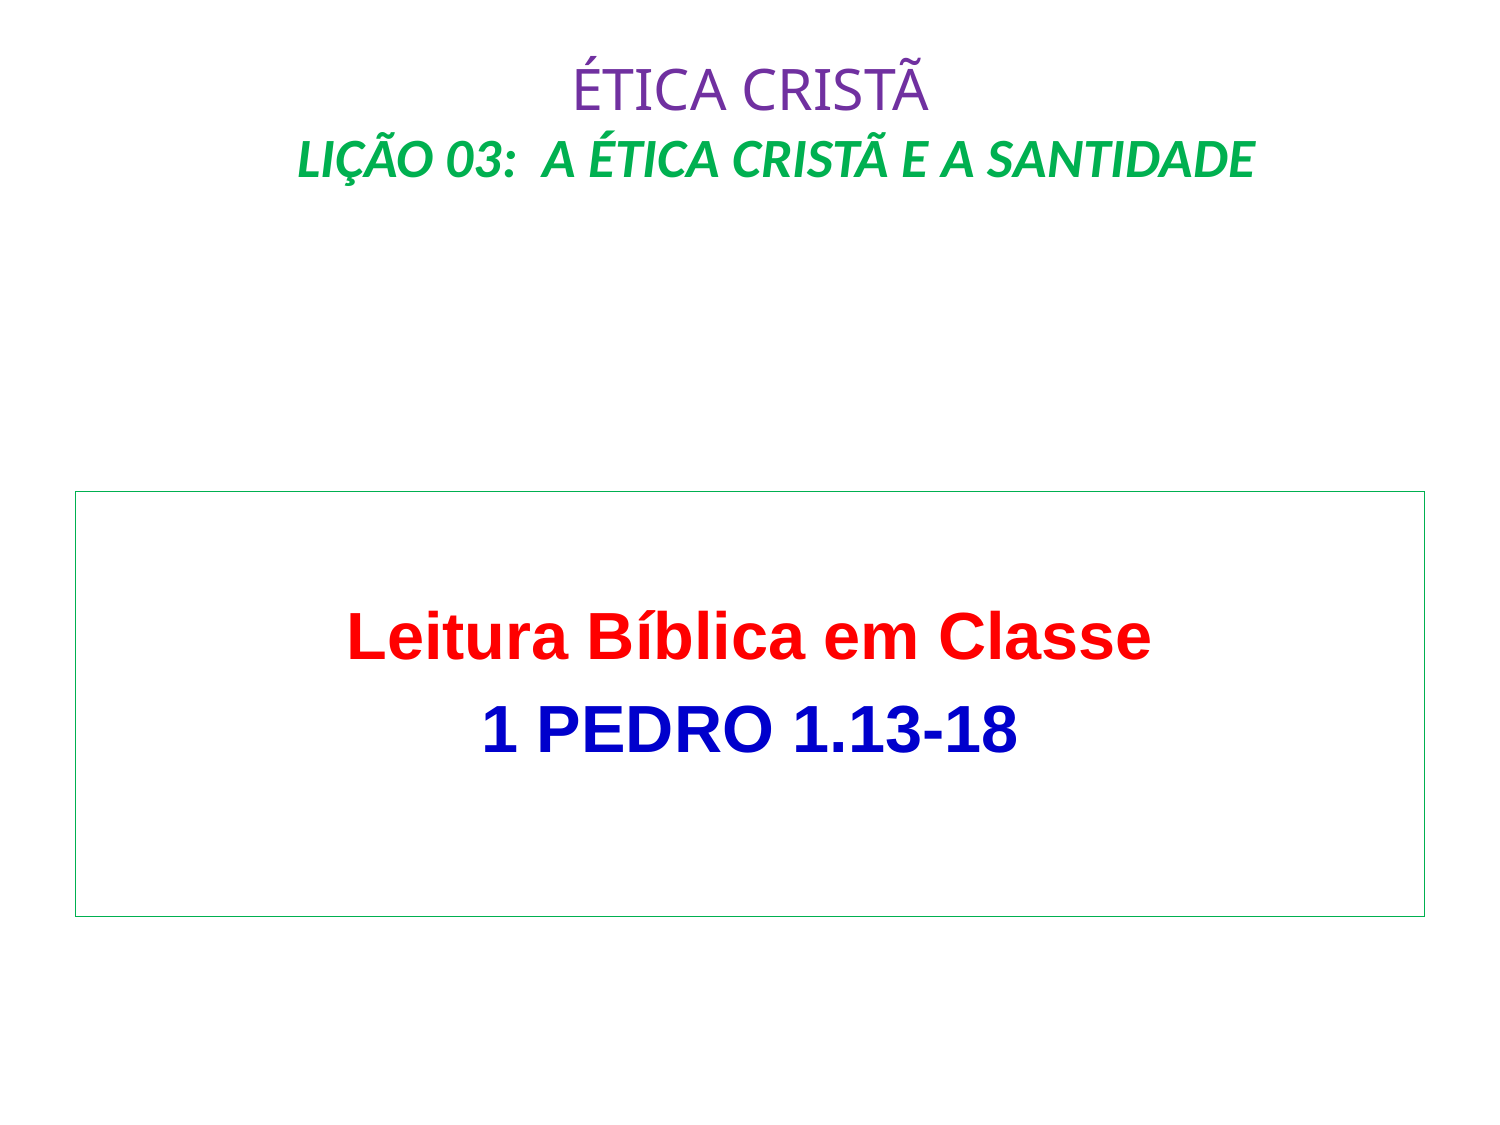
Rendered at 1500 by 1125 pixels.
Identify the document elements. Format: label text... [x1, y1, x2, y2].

list Leitura Bíblica em Classe 1 PEDRO 1.13-18 [75, 491, 1425, 917]
title ÉTICA CRISTÃ LIÇÃO 03: A ÉTICA CRISTÃ E A SANTIDADE [75, 45, 1425, 263]
